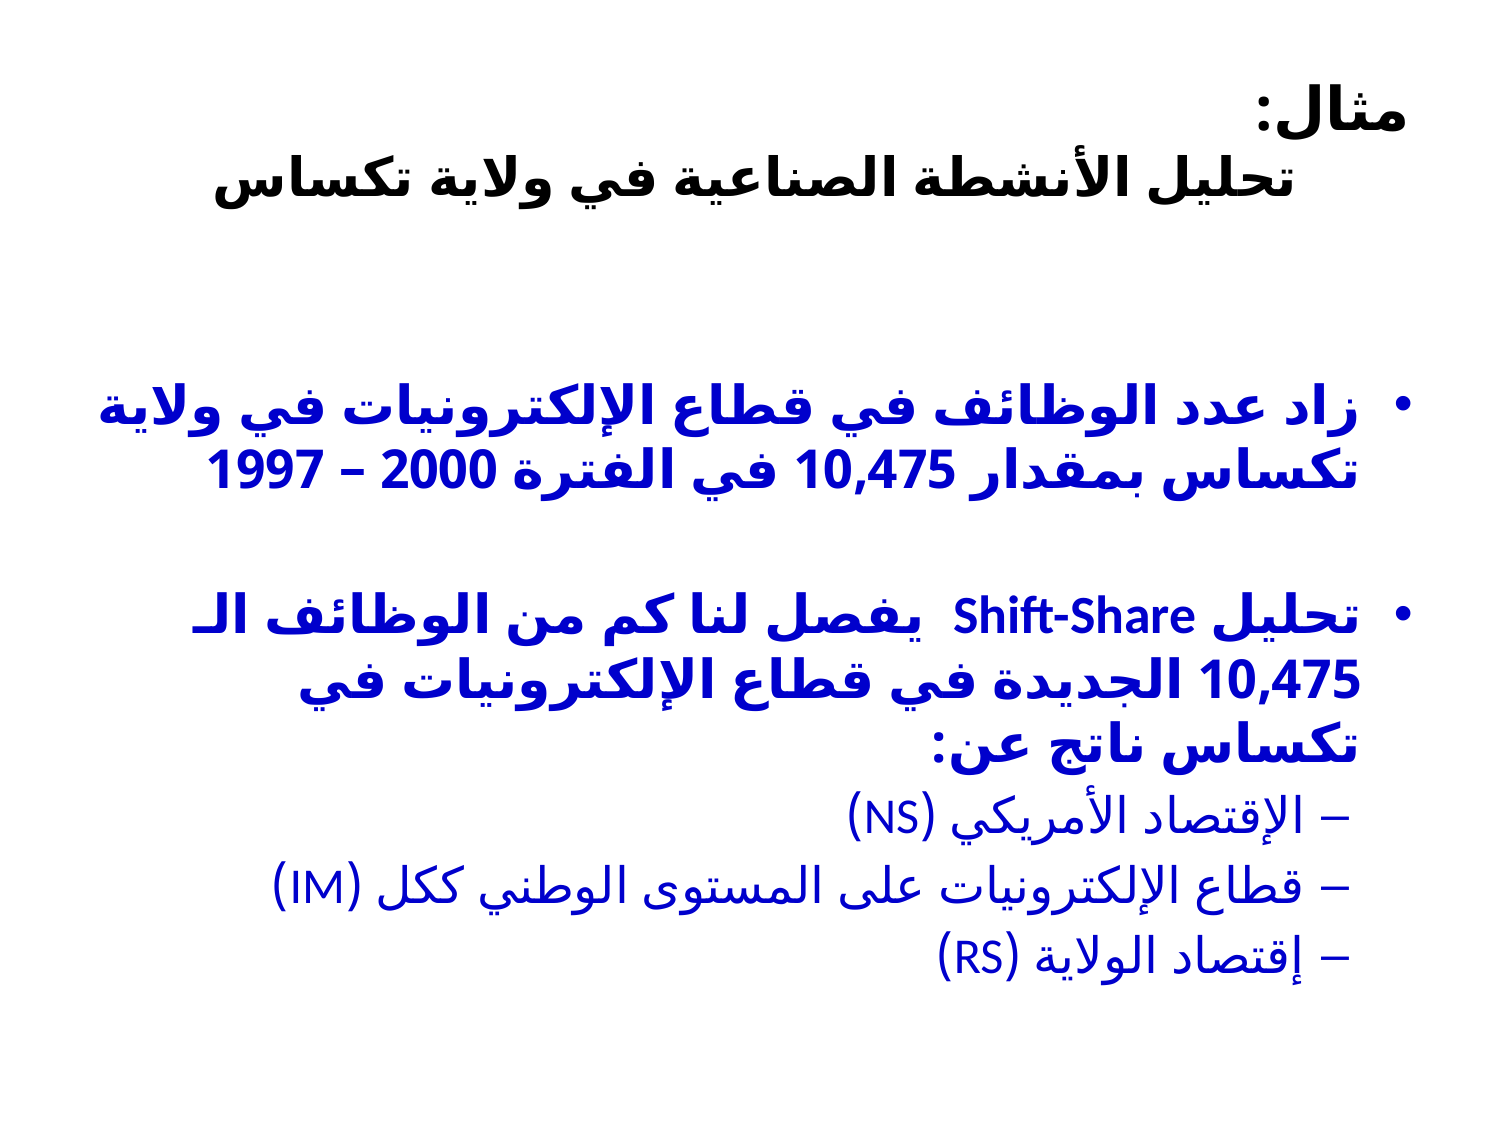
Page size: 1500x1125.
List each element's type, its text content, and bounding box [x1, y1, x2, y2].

title مثال: تحليل الأنشطة الصناعية في ولاية تكساس [75, 45, 1425, 233]
list زاد عدد الوظائف في قطاع الإلكترونيات في ولاية تكساس بمقدار 10,475 في الفترة 2000 – 1997 تحليل Shift-Share يفصل لنا كم من الوظائف الـ 10,475 الجديدة في قطاع الإلكترونيات في تكساس ناتج عن: الإقتصاد الأمريكي (NS) قطاع الإلكترونيات على المستوى الوطني ككل (IM) إقتصاد الولاية (RS) [75, 363, 1425, 1062]
